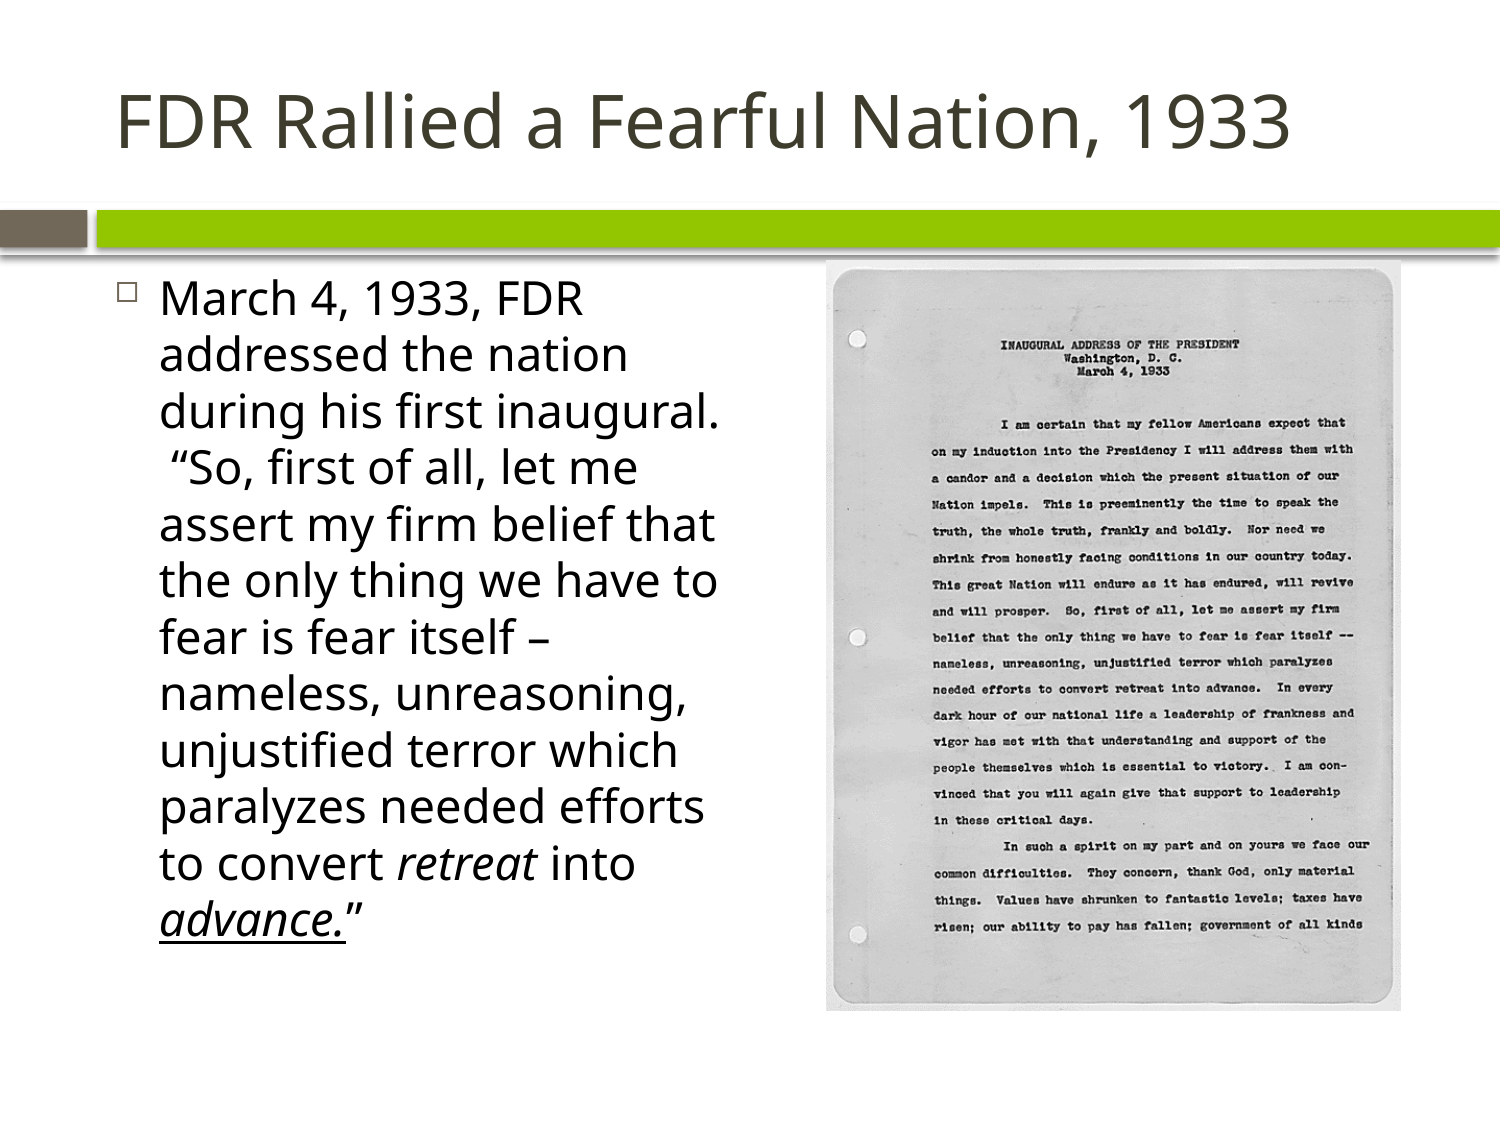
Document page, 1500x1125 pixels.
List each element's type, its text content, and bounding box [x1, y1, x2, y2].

title FDR Rallied a Fearful Nation, 1933 [99, 37, 1438, 200]
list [826, 260, 1401, 1011]
list March 4, 1933, FDR addressed the nation during his first inaugural. “So, first of all, let me assert my firm belief that the only thing we have to fear is fear itself – nameless, unreasoning, unjustified terror which paralyzes needed efforts to convert retreat into advance.” [99, 260, 738, 1011]
